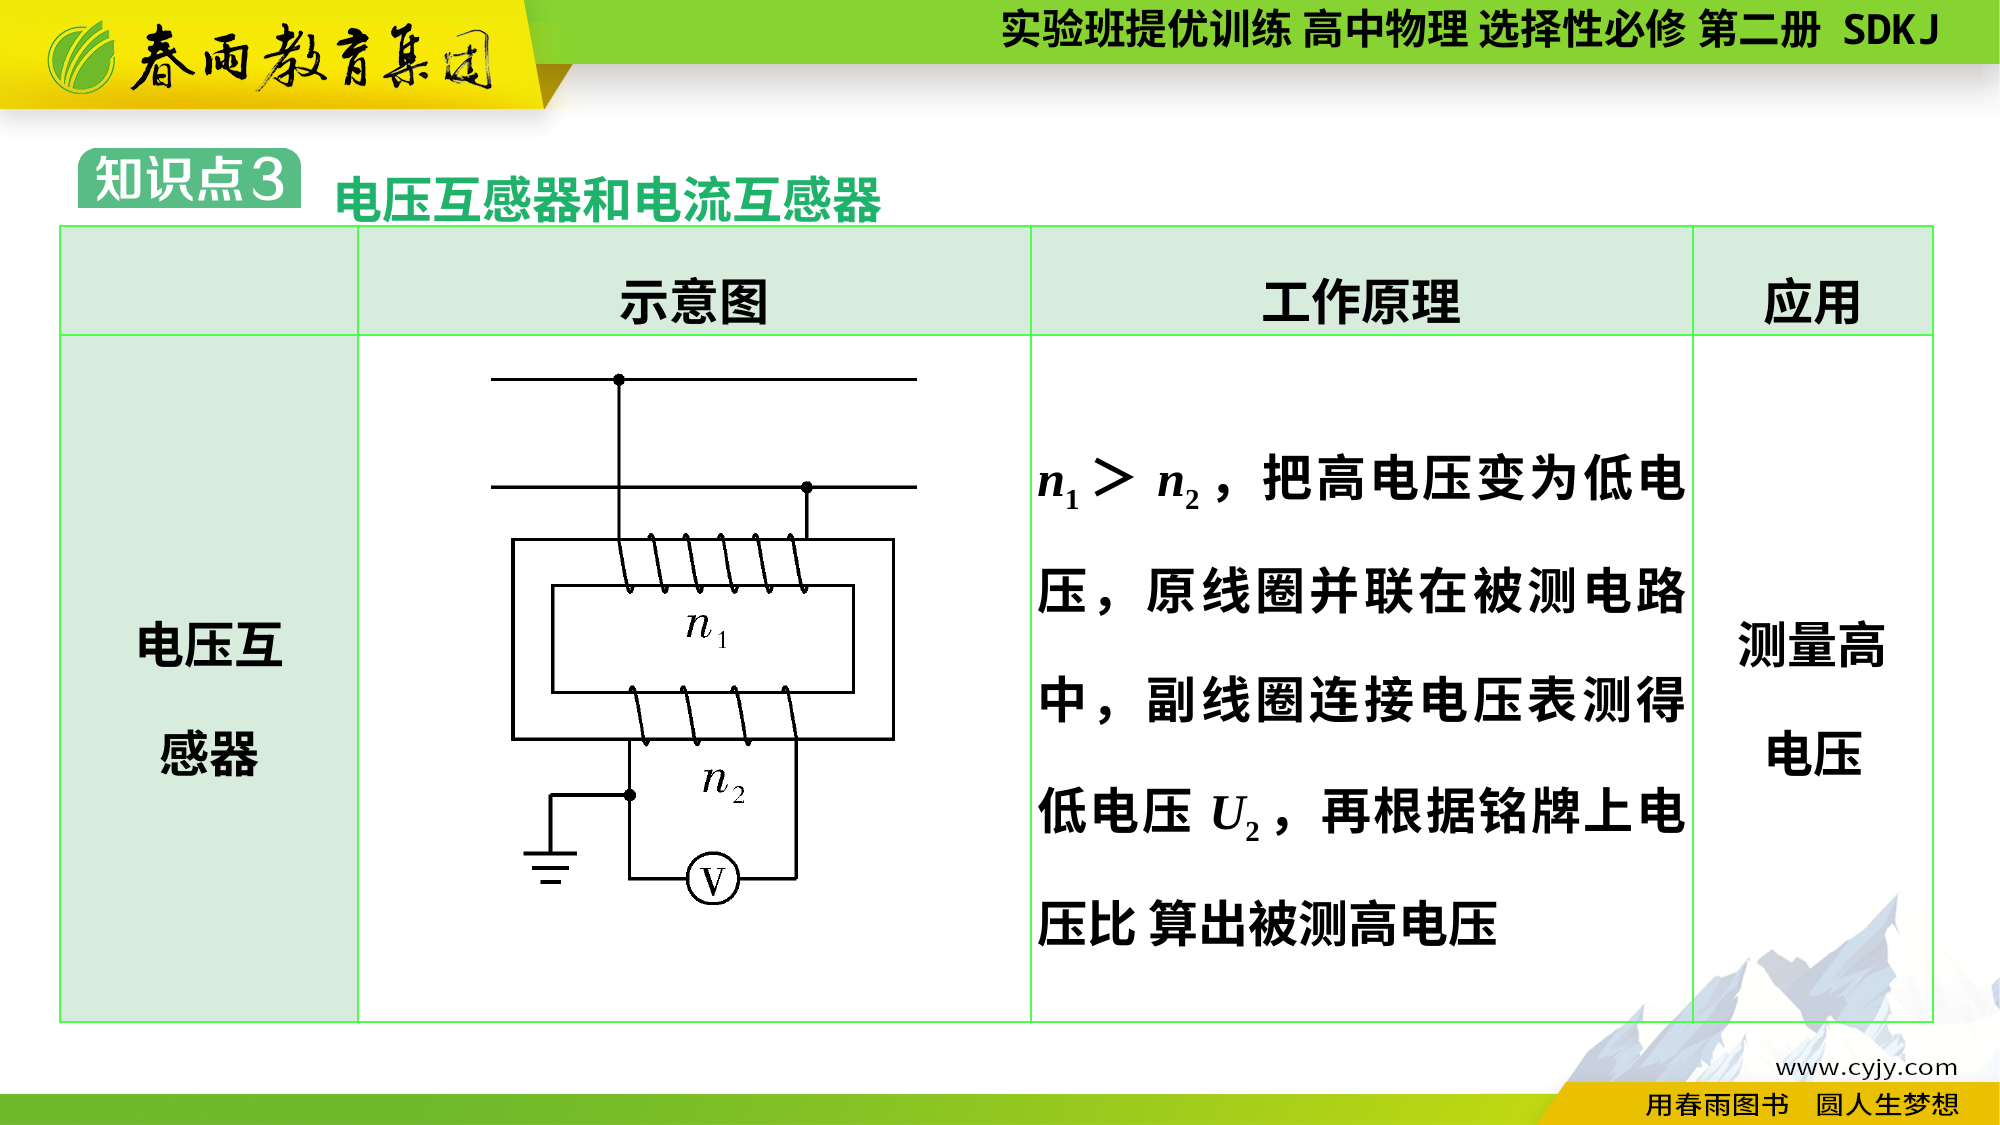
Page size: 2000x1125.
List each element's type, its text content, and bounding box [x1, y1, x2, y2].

picture [0, 0, 2000, 1125]
list 电压互感器和电流互感器 [57, 131, 1942, 226]
